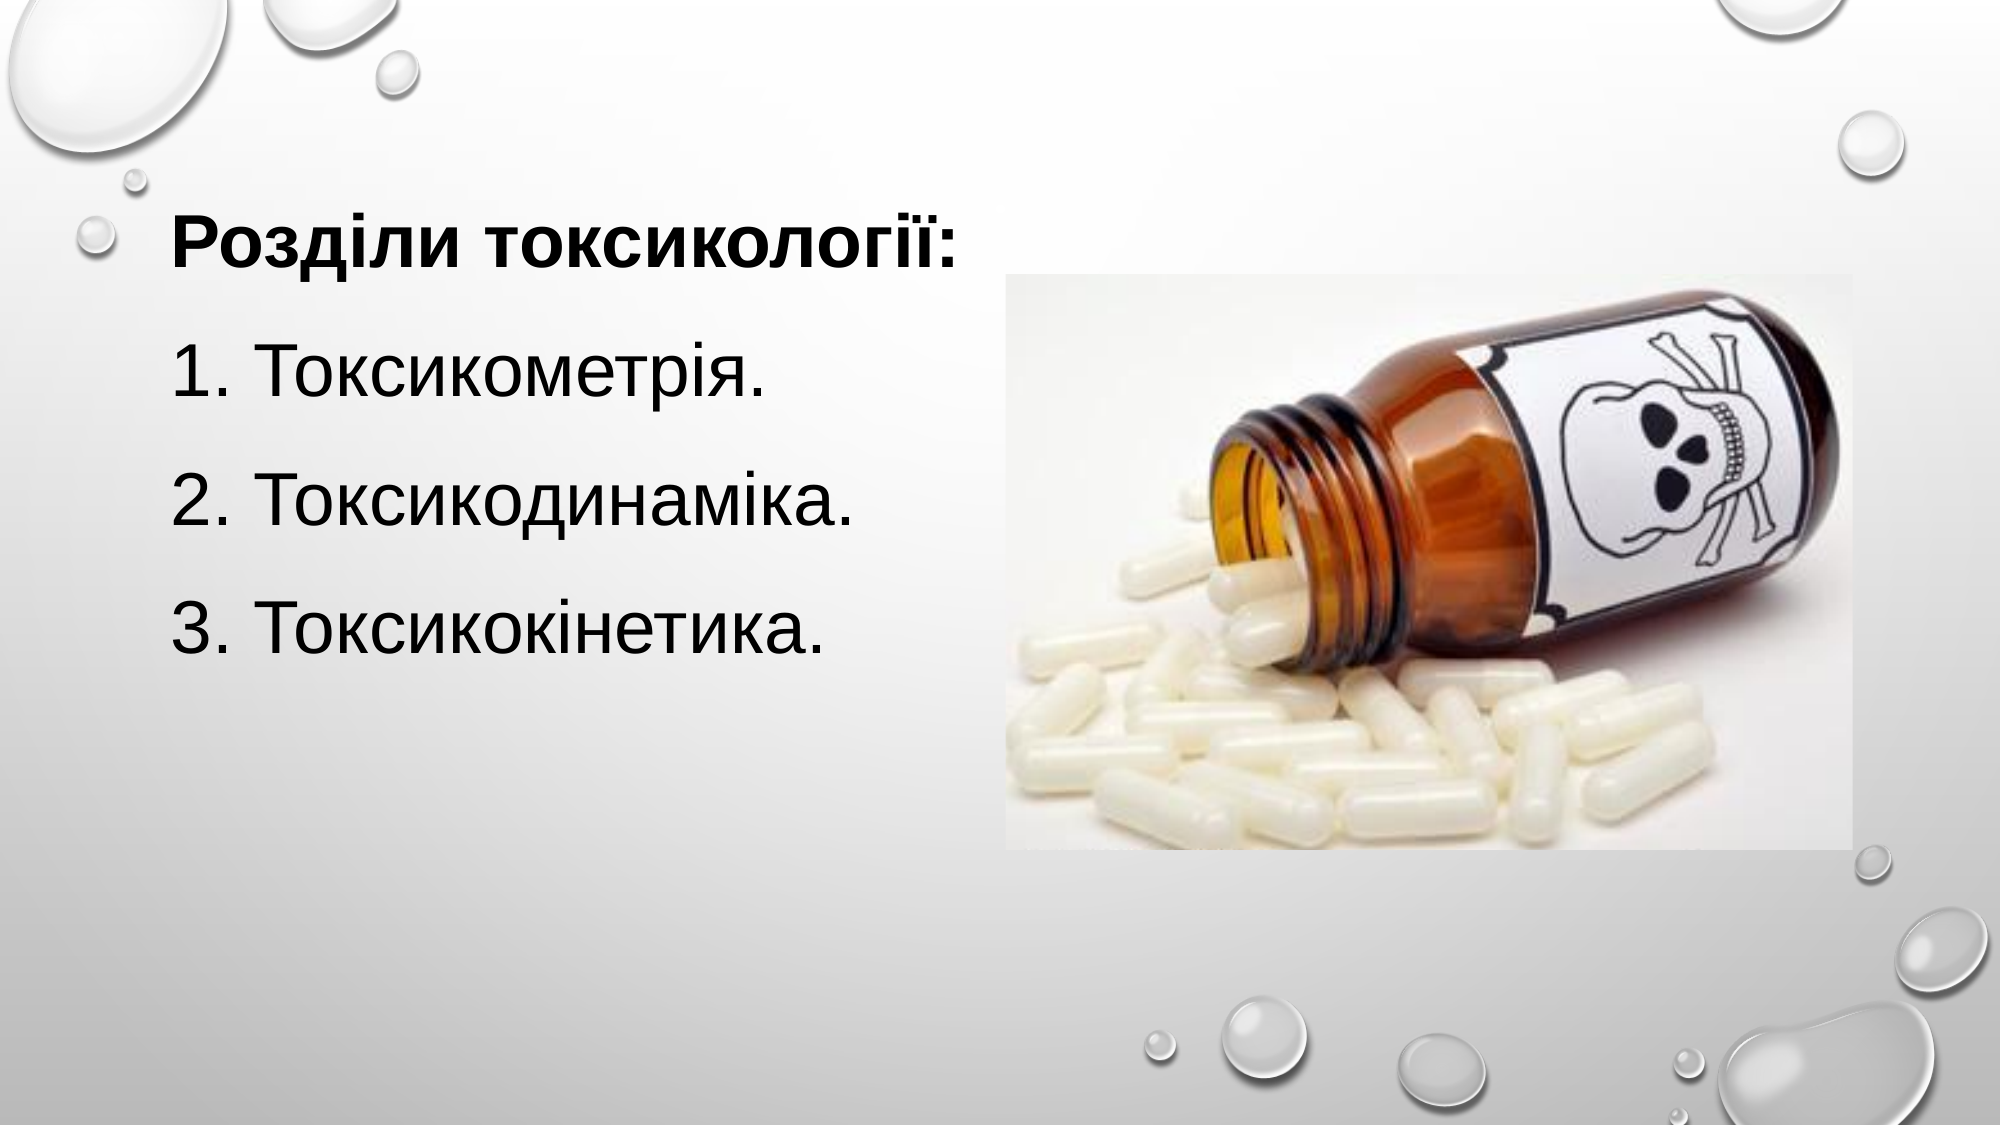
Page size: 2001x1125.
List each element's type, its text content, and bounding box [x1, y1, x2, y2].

list Розділи токсикології: 1. Токсикометрія. 2. Токсикодинаміка. 3. Токсикокінетика. [155, 167, 1856, 729]
picture [0, 0, 2000, 1125]
